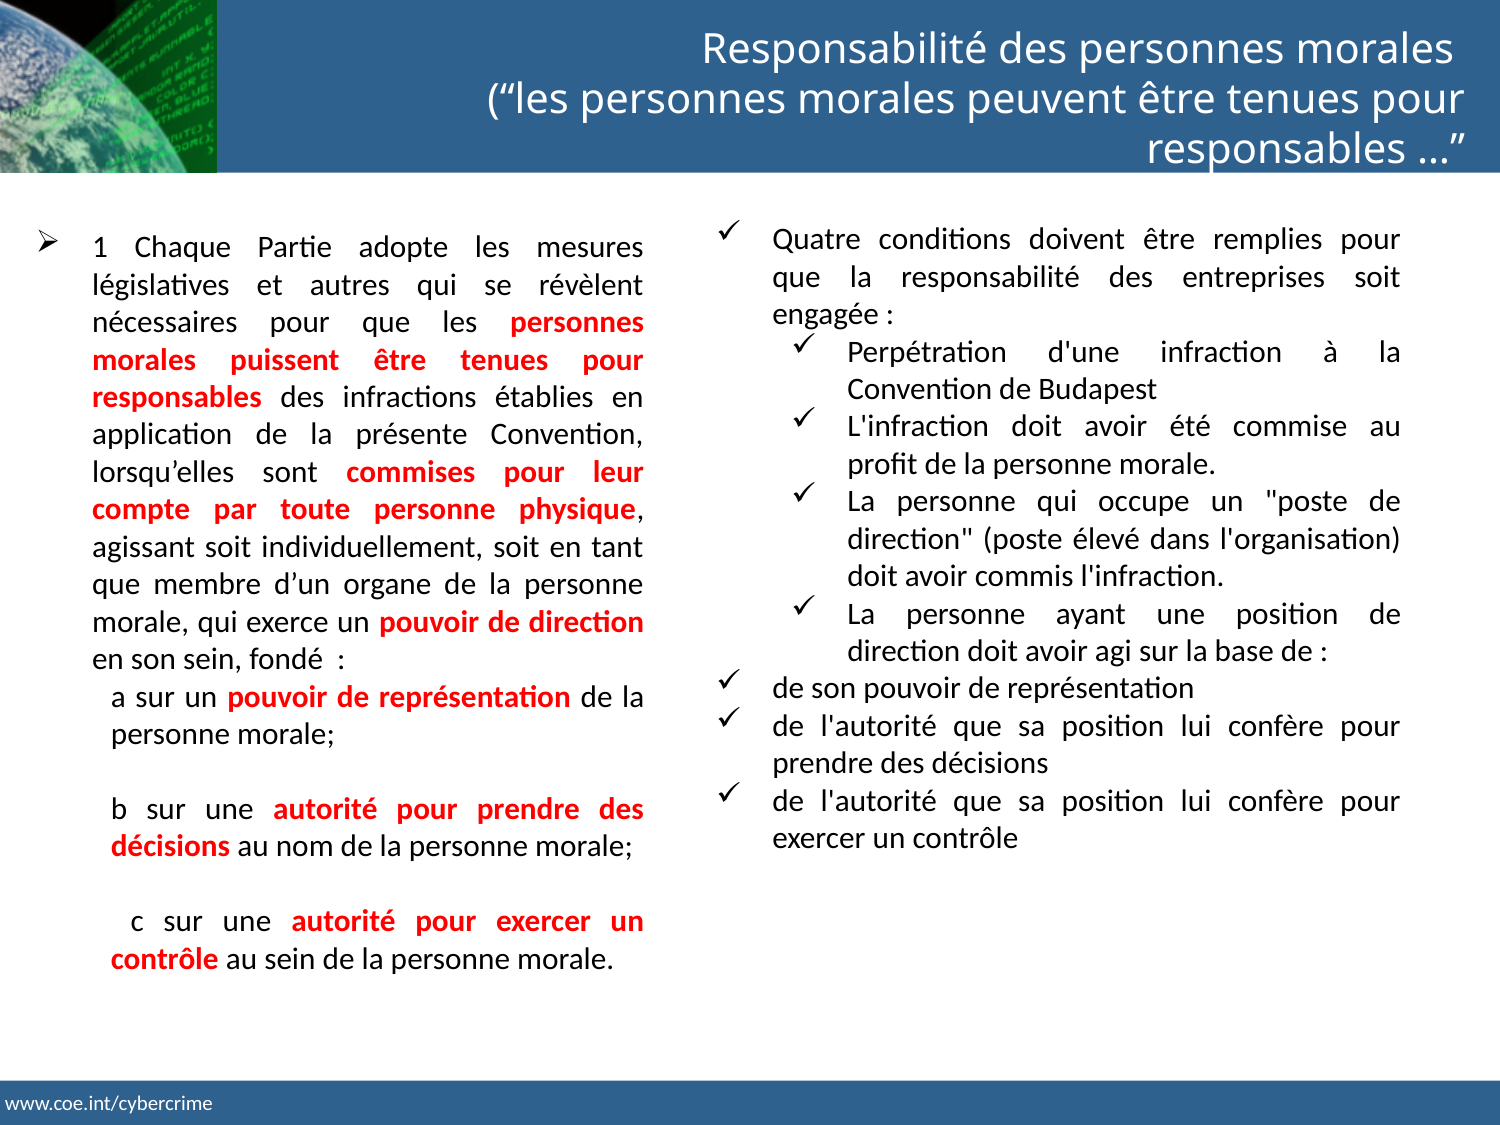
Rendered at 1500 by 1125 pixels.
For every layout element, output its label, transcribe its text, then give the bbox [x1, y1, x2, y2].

text_box Responsabilité des personnes morales (“les personnes morales peuvent être tenues pour responsables …” [227, 14, 1480, 179]
picture [0, 0, 217, 173]
text_box 1 Chaque Partie adopte les mesures législatives et autres qui se révèlent nécessaires pour que les personnes morales puissent être tenues pour responsables des infractions établies en application de la présente Convention, lorsqu’elles sont commises pour leur compte par toute personne physique, agissant soit individuellement, soit en tant que membre d’un organe de la personne morale, qui exerce un pouvoir de direction en son sein, fondé : a sur un pouvoir de représentation de la personne morale; b sur une autorité pour prendre des décisions au nom de la personne morale; c sur une autorité pour exercer un contrôle au sein de la personne morale. [21, 219, 660, 983]
text_box Quatre conditions doivent être remplies pour que la responsabilité des entreprises soit engagée : Perpétration d'une infraction à la Convention de Budapest L'infraction doit avoir été commise au profit de la personne morale. La personne qui occupe un "poste de direction" (poste élevé dans l'organisation) doit avoir commis l'infraction. La personne ayant une position de direction doit avoir agi sur la base de : de son pouvoir de représentation de l'autorité que sa position lui confère pour prendre des décisions de l'autorité que sa position lui confère pour exercer un contrôle [701, 211, 1417, 863]
